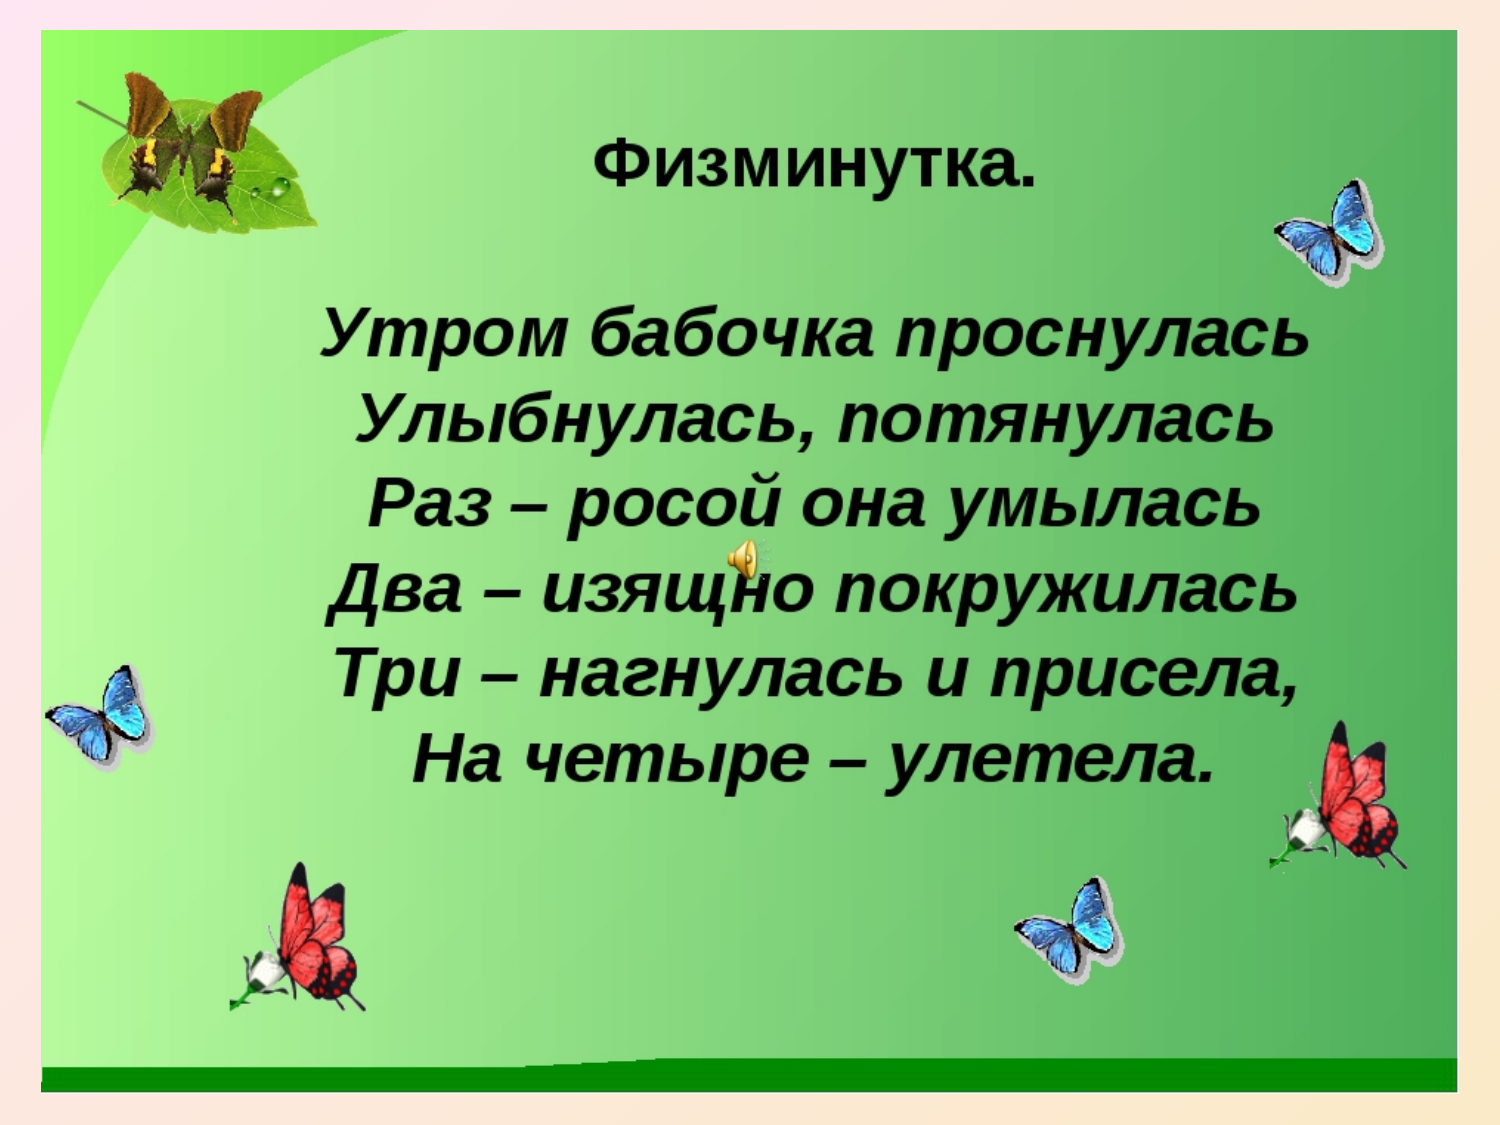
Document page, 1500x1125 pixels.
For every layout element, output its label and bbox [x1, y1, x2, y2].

list [41, 30, 1459, 1095]
